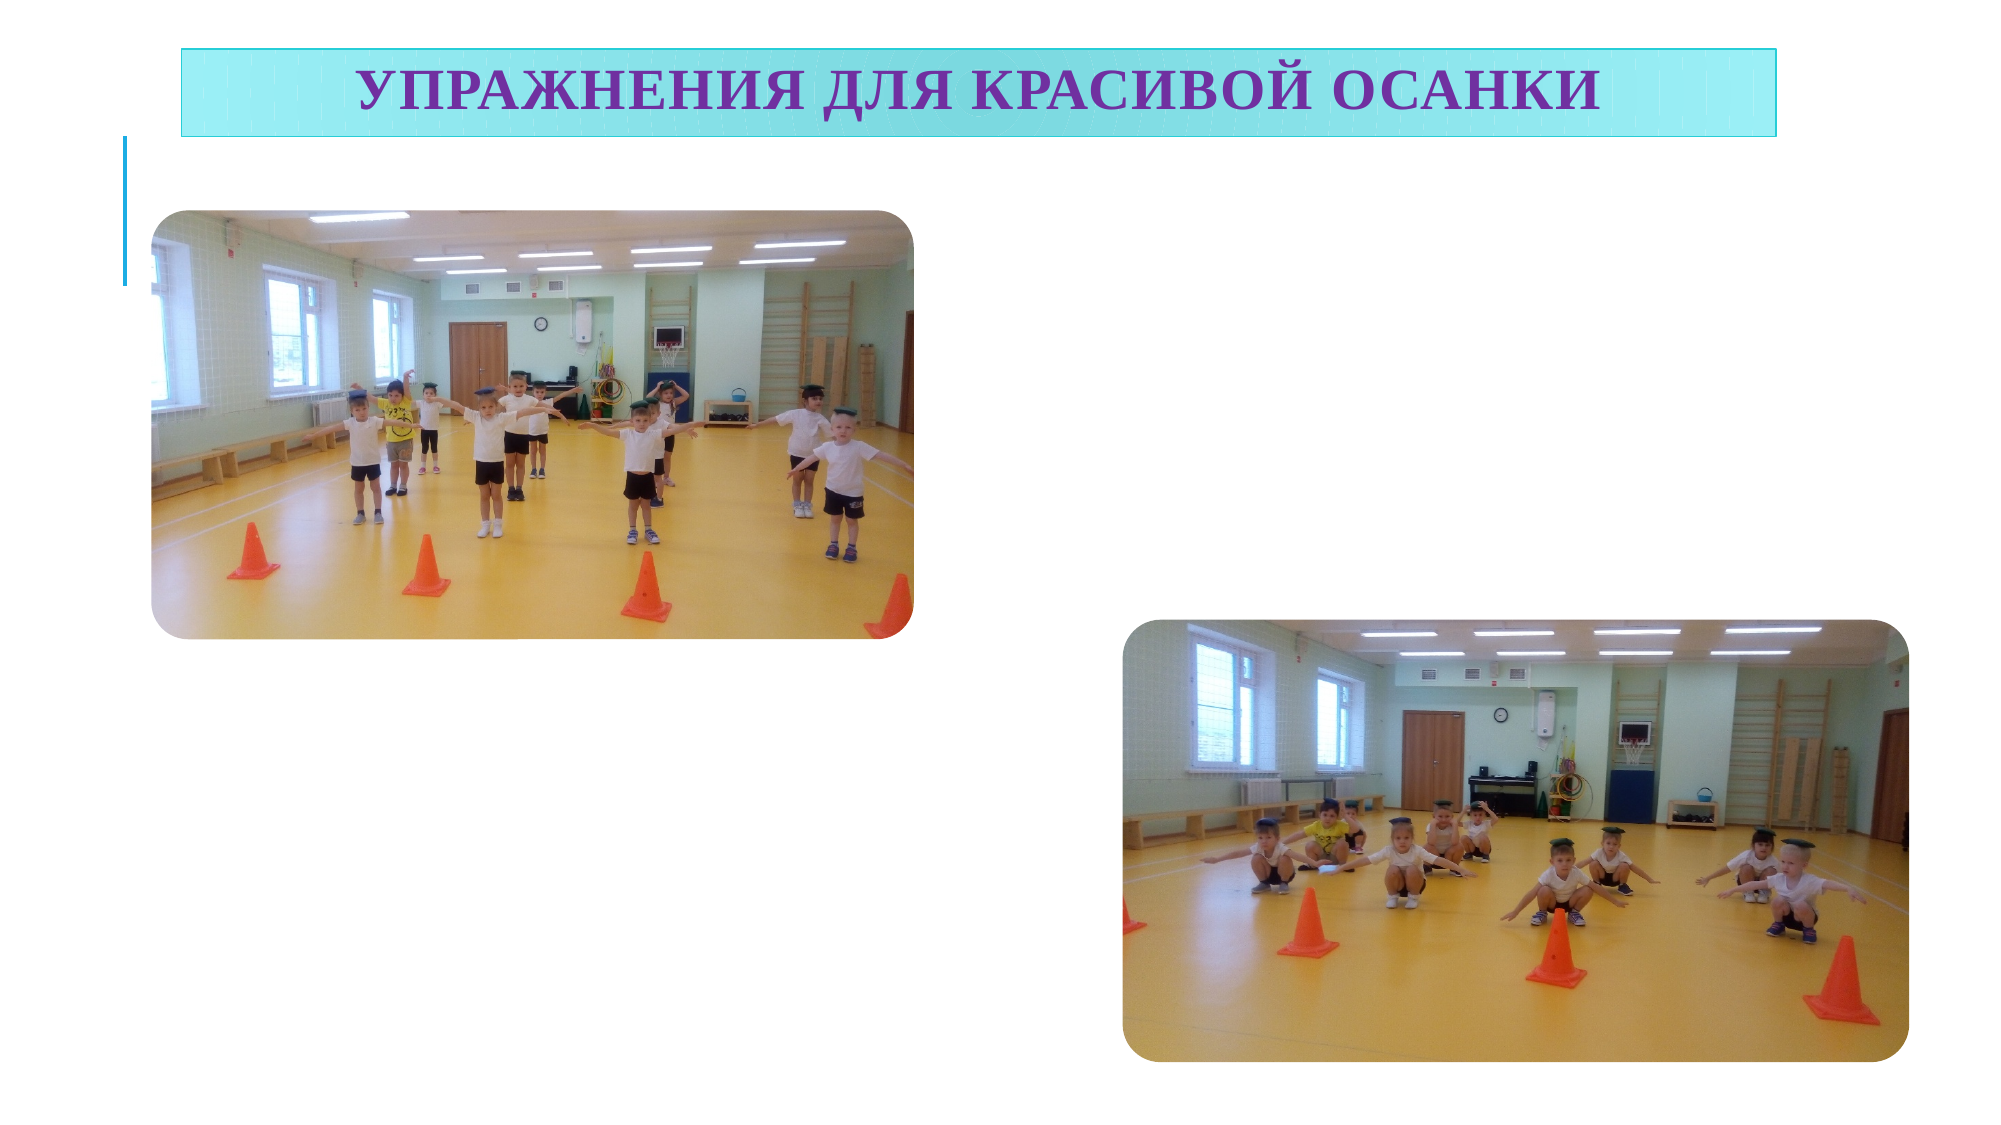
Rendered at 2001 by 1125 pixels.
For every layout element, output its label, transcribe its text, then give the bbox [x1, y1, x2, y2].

picture [1122, 619, 1910, 1063]
picture [151, 210, 915, 640]
title Упражнения для красивой осанки [181, 48, 1777, 137]
